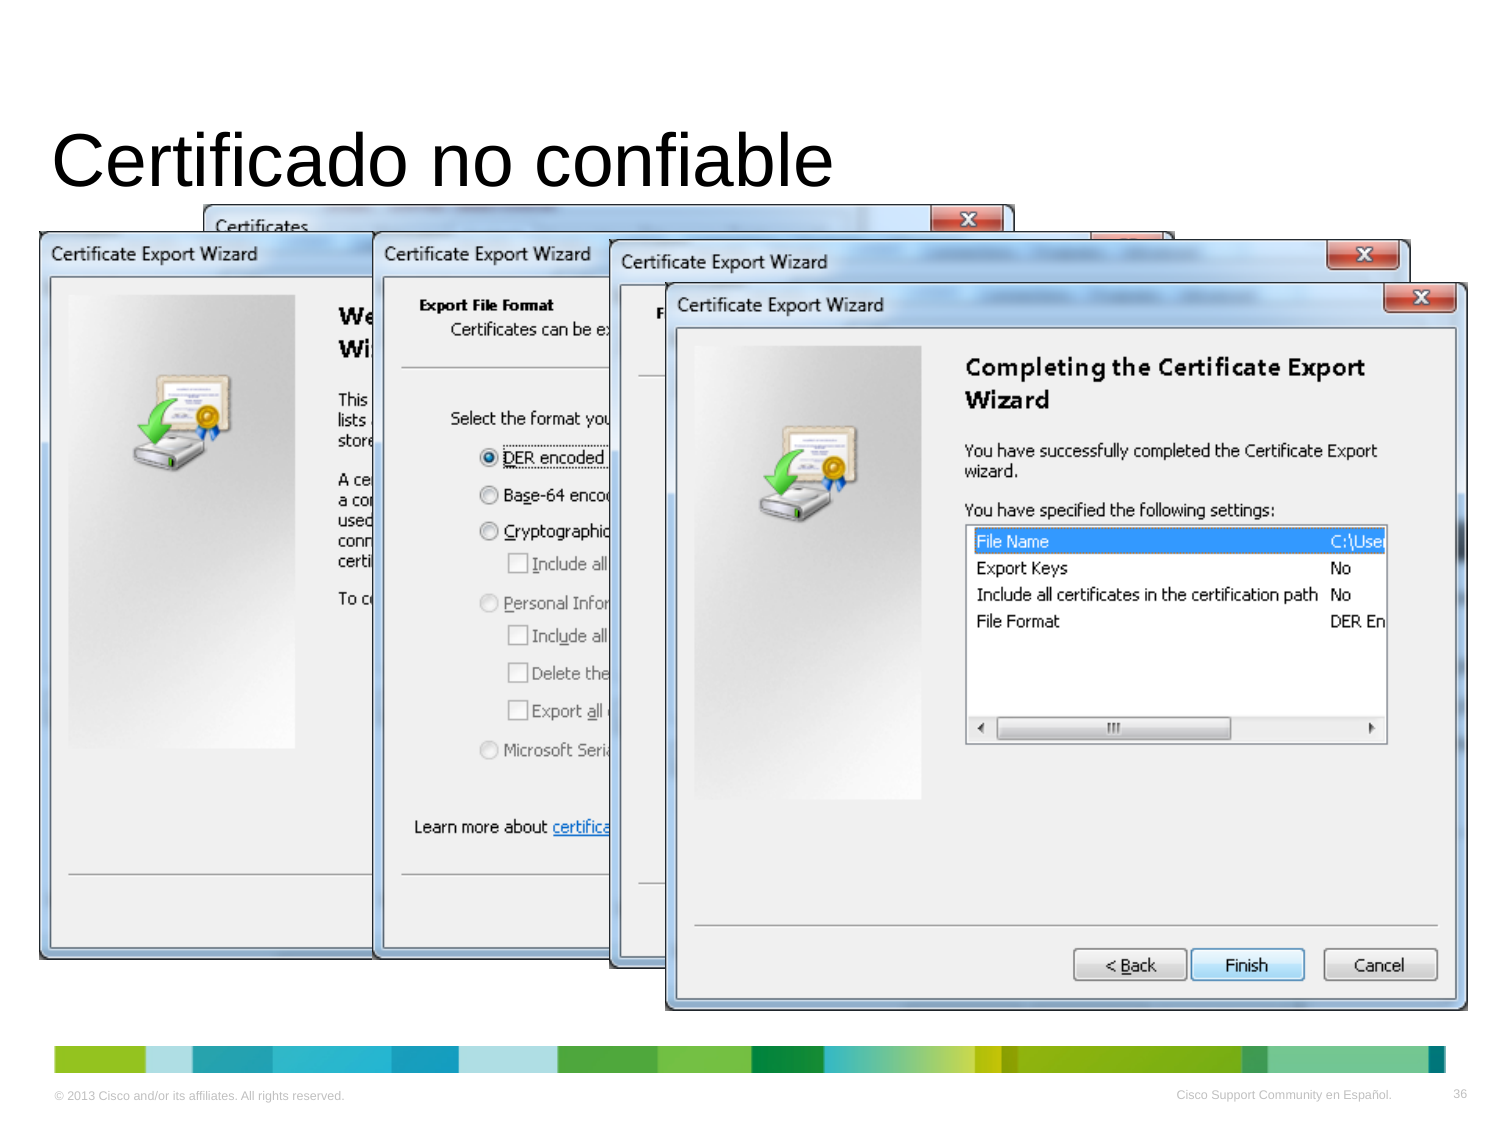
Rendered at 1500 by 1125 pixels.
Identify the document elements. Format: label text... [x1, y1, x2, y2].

title Certificado no confiable [37, 70, 1447, 209]
picture [54, 1046, 1446, 1073]
picture [39, 204, 1468, 1012]
